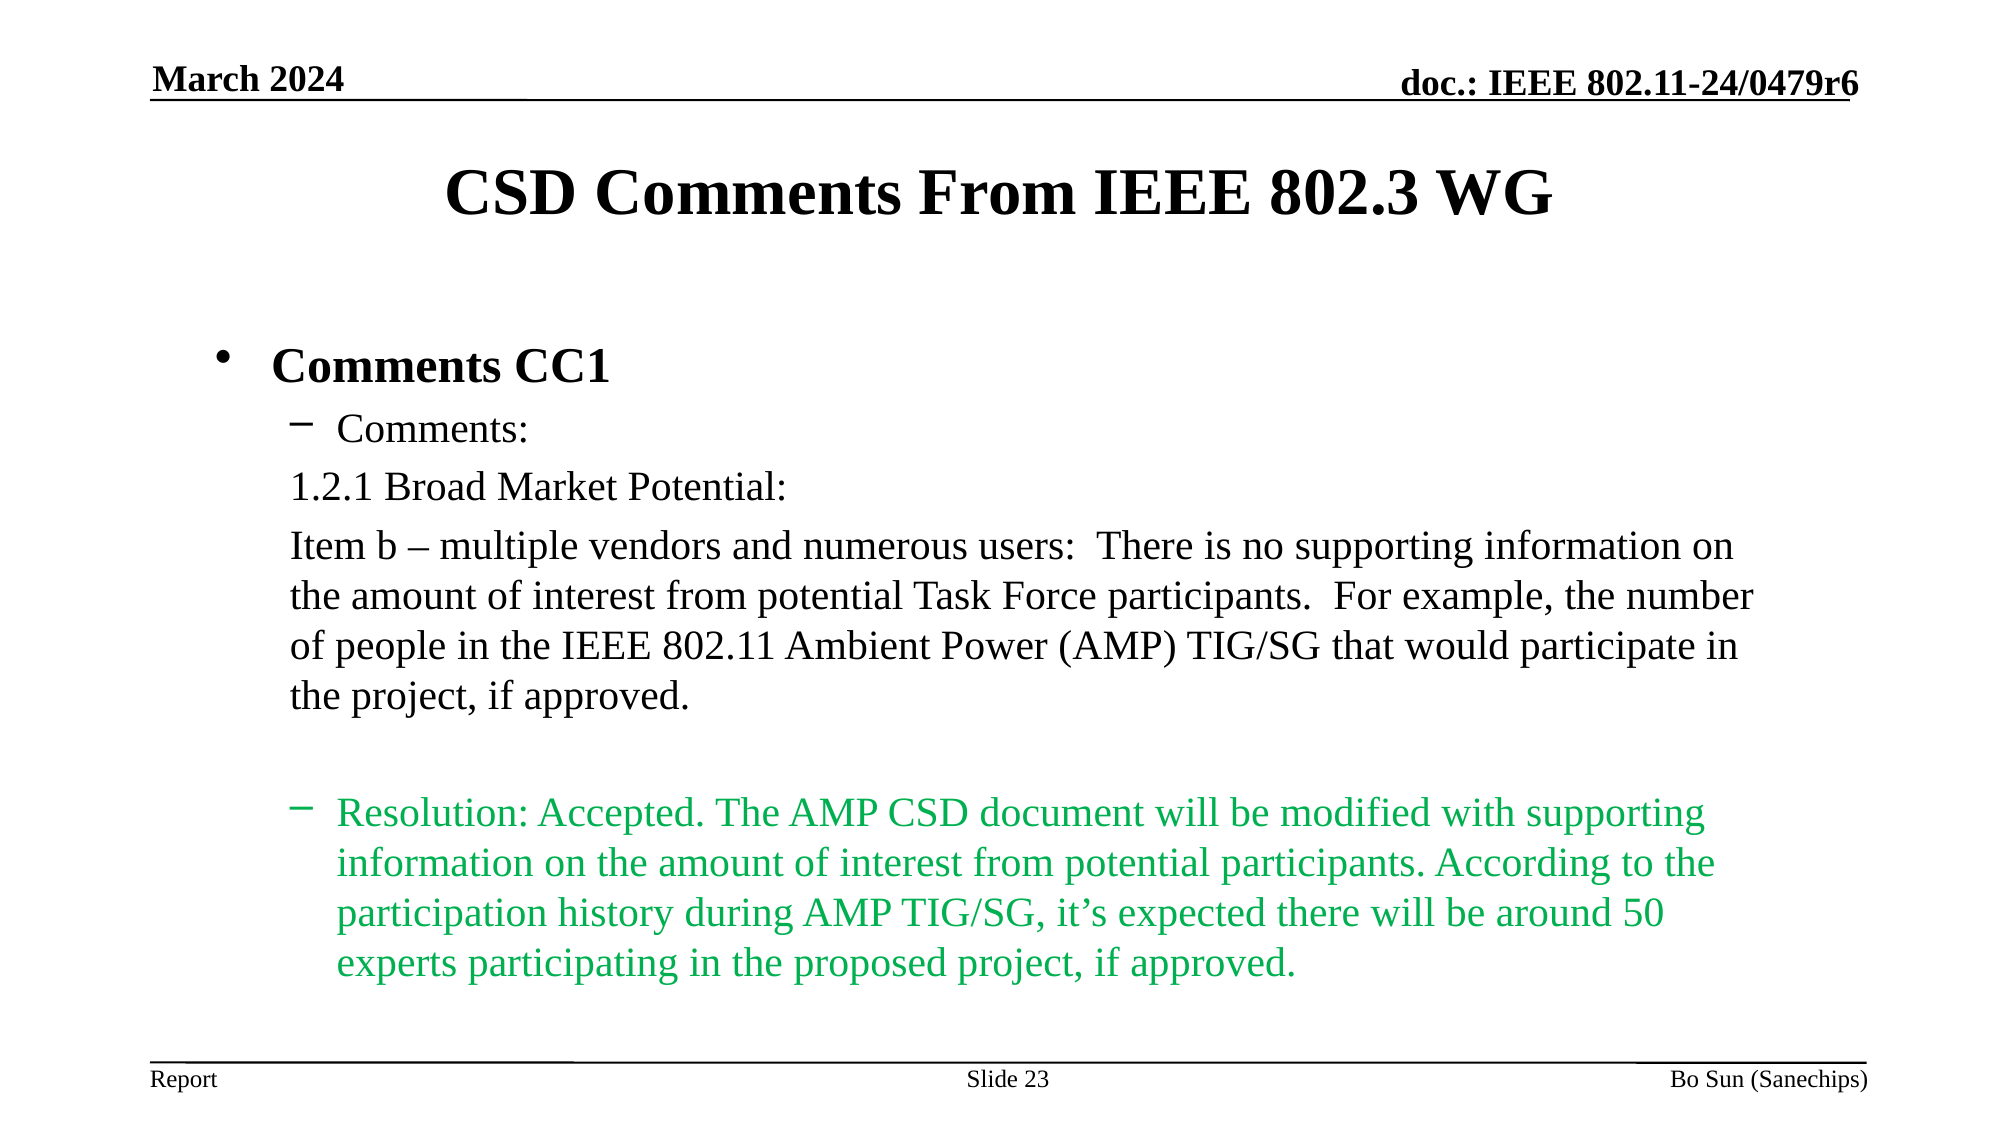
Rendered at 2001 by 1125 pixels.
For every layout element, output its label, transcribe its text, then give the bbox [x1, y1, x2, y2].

text_box CSD Comments From IEEE 802.3 WG [200, 100, 1800, 276]
text_box Comments CC1 Comments: 1.2.1 Broad Market Potential: Item b – multiple vendors and numerous users: There is no supporting information on the amount of interest from potential Task Force participants. For example, the number of people in the IEEE 802.11 Ambient Power (AMP) TIG/SG that would participate in the project, if approved. Resolution: Accepted. The AMP CSD document will be modified with supporting information on the amount of interest from potential participants. According to the participation history during AMP TIG/SG, it’s expected there will be around 50 experts participating in the proposed project, if approved. [200, 324, 1800, 1039]
slide_number Slide 23 [949, 1061, 1067, 1123]
footer Bo Sun (Sanechips) [1171, 1061, 1869, 1093]
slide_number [152, 54, 563, 100]
